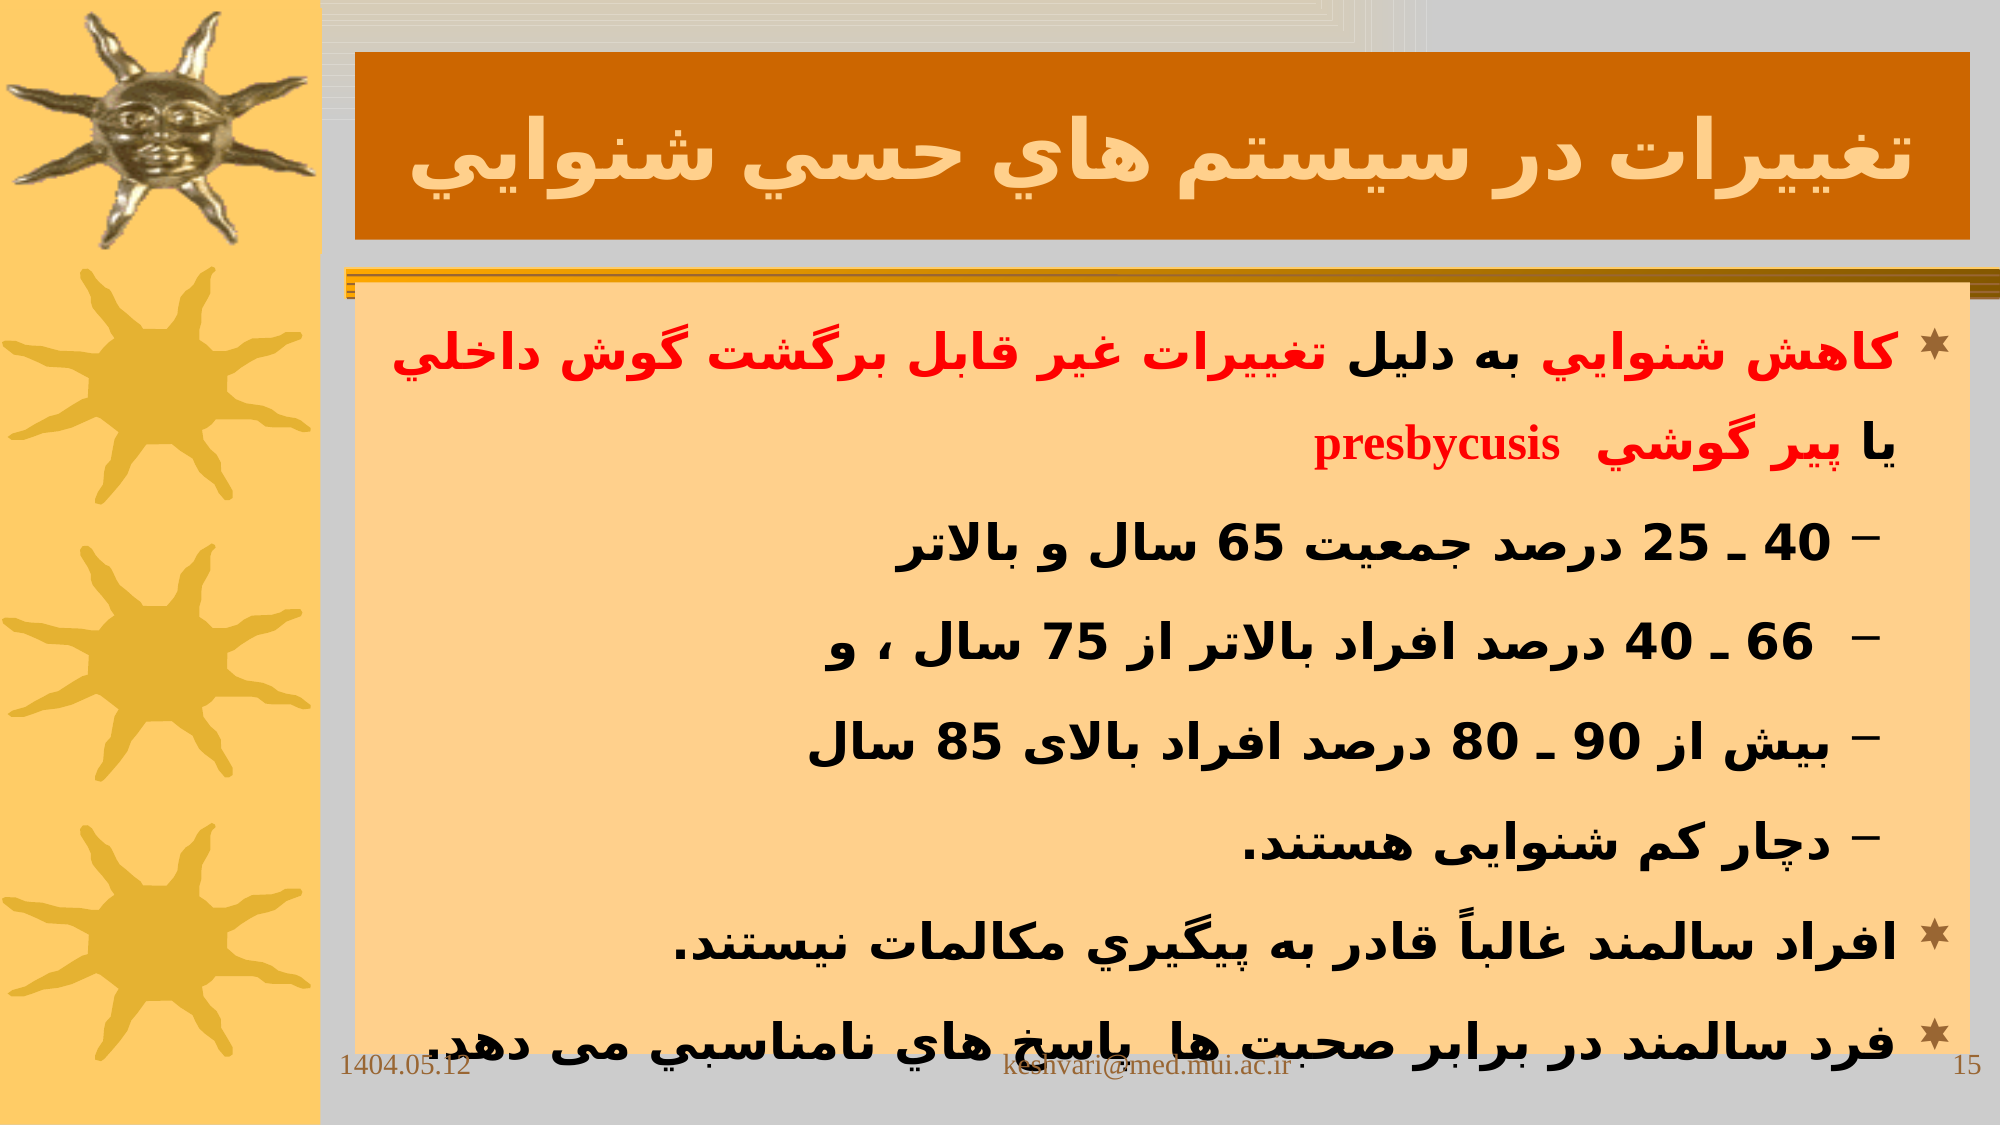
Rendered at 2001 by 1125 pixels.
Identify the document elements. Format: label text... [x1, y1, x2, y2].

list كاهش شنوايي به دلیل تغييرات غير قابل برگشت گوش داخلي یا پير گوشي presbycusis 40 ـ 25 درصد جمعیت 65 سال و بالاتر 66 ـ 40 درصد افراد بالاتر از 75 سال ، و بیش از 90 ـ 80 درصد افراد بالای 85 سال دچار کم شنوایی هستند. افراد سالمند غالباً قادر به پيگيري مكالمات نيستند. فرد سالمند در برابر صحبت ها پاسخ هاي نامناسبي می دهد. [355, 282, 1970, 1054]
title تغييرات در سيستم هاي حسي شنوايي [355, 52, 1970, 240]
slide_number 15 [1580, 1025, 1998, 1100]
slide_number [323, 1025, 714, 1100]
footer keshvari@med.mui.ac.ir [830, 1025, 1464, 1100]
picture [2, 8, 322, 254]
